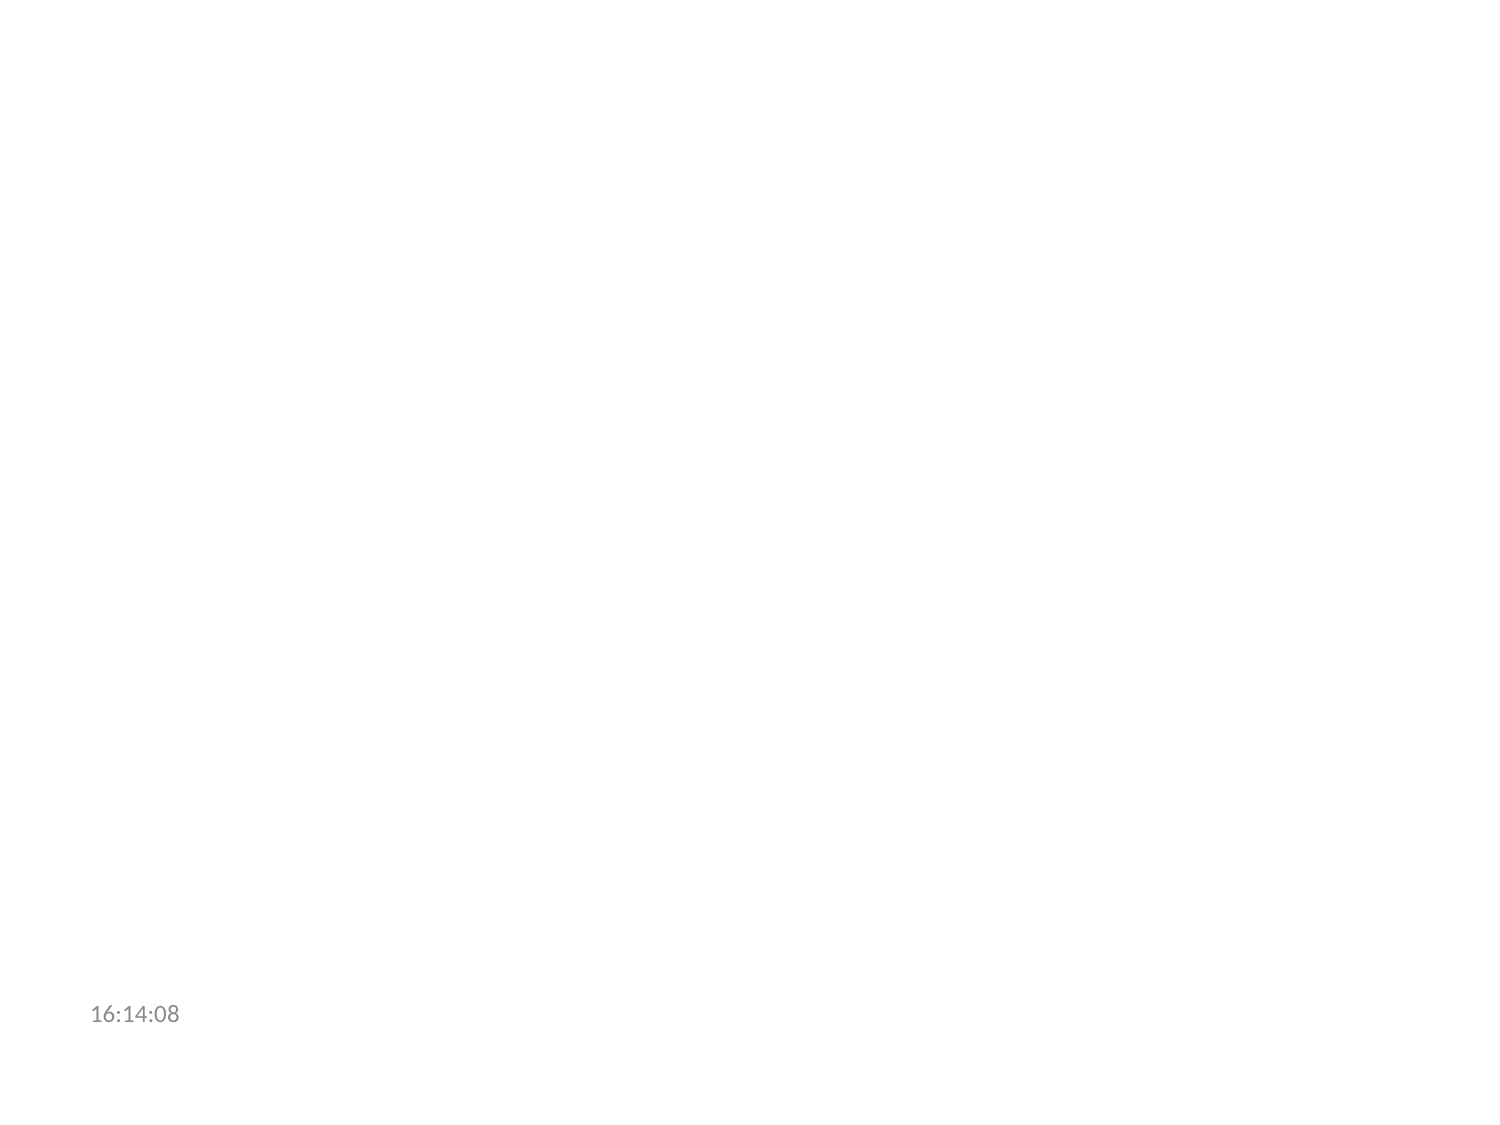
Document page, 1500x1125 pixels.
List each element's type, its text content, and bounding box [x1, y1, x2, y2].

text_box 15:35:09 [75, 982, 425, 1043]
